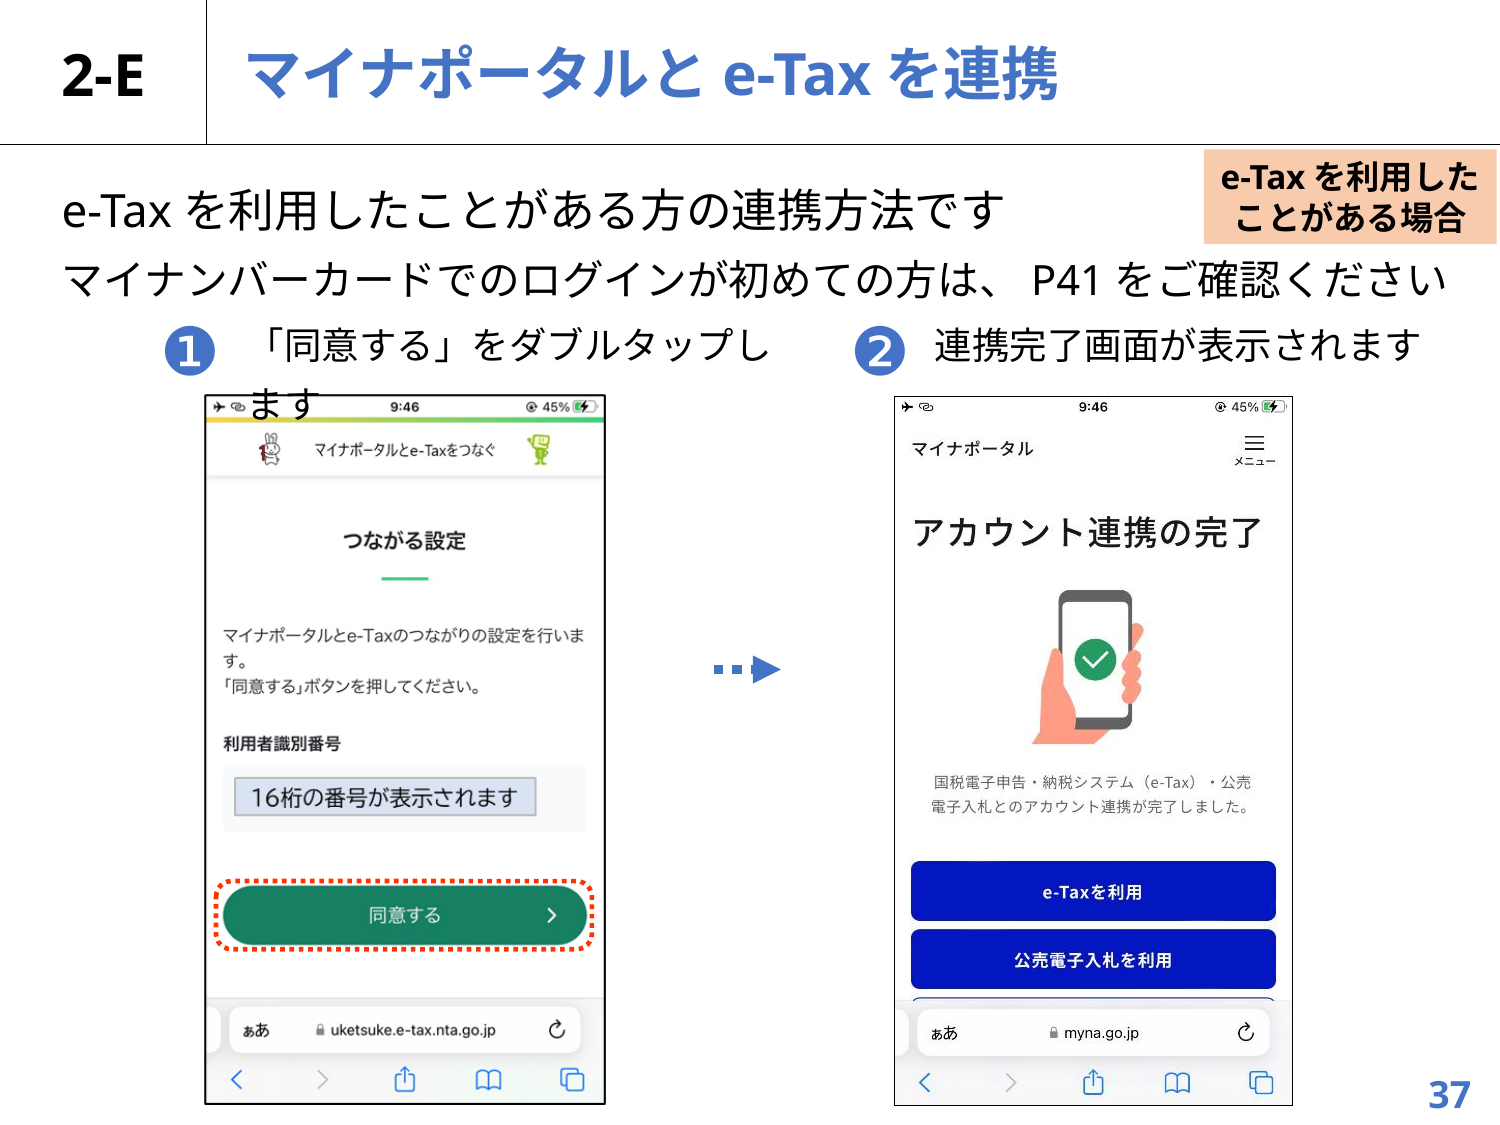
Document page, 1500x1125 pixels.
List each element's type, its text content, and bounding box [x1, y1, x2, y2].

picture [204, 394, 606, 1105]
text_box ❷ [835, 346, 924, 397]
text_box 2-E [0, 0, 207, 147]
text_box e-Taxを利用したことがある場合 [1203, 149, 1497, 244]
text_box マイナンバーカードでのログインが初めての方は、P41をご確認ください [46, 252, 1500, 346]
picture [894, 396, 1293, 1106]
text_box 37 [1399, 1063, 1500, 1123]
text_box 連携完了画面が表示されます [919, 346, 1444, 375]
text_box ❶ [145, 346, 223, 397]
text_box 「同意する」をダブルタップします [231, 346, 810, 434]
title マイナポータルとe-Taxを連携 [228, 36, 1472, 116]
text_box e-Taxを利用したことがある方の連携方法です [46, 180, 1500, 252]
